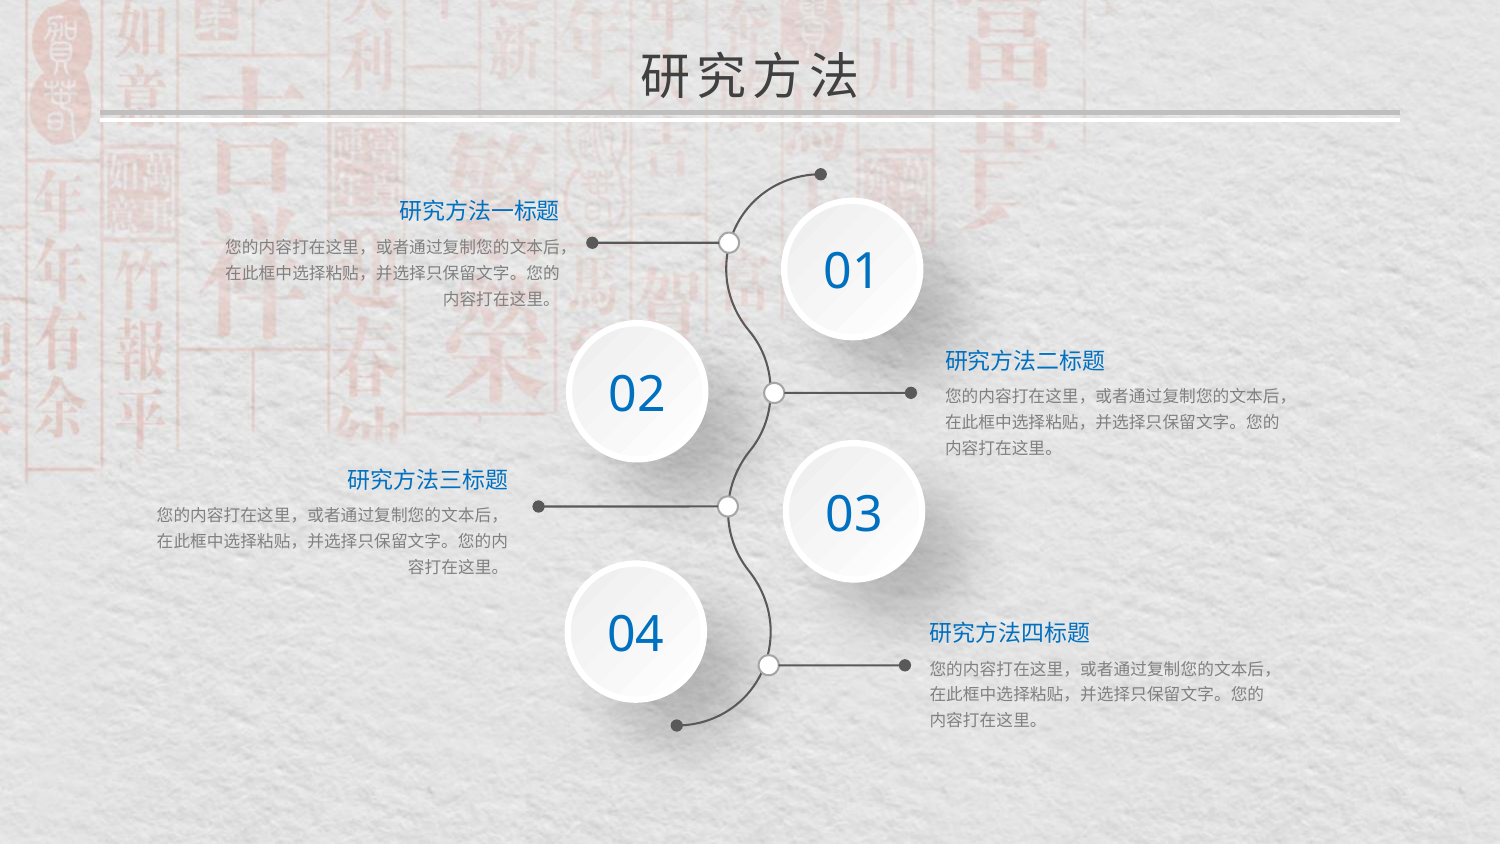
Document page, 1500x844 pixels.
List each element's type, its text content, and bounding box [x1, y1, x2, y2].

text_box [784, 386, 918, 400]
text_box 研究方法 [625, 37, 875, 112]
text_box 研究方法四标题 [918, 605, 1138, 647]
text_box [718, 232, 740, 253]
text_box 您的内容打在这里，或者通过复制您的文本后，在此框中选择粘贴，并选择只保留文字。您的内容打在这里。 [918, 646, 1281, 736]
text_box 研究方法一标题 [354, 183, 572, 225]
text_box [717, 496, 738, 517]
text_box 02 [566, 321, 708, 462]
text_box [778, 659, 912, 672]
text_box 04 [565, 561, 705, 702]
text_box [758, 655, 779, 676]
text_box [586, 236, 719, 249]
text_box 研究方法三标题 [326, 451, 520, 493]
text_box 您的内容打在这里，或者通过复制您的文本后，在此框中选择粘贴，并选择只保留文字。您的内容打在这里。 [202, 225, 572, 314]
text_box [670, 516, 771, 732]
text_box 您的内容打在这里，或者通过复制您的文本后，在此框中选择粘贴，并选择只保留文字。您的内容打在这里。 [933, 374, 1296, 464]
text_box 01 [789, 198, 923, 340]
text_box [726, 168, 827, 389]
text_box [532, 500, 718, 513]
text_box 研究方法二标题 [933, 333, 1131, 375]
picture [0, 0, 1500, 844]
text_box [764, 382, 785, 404]
text_box 03 [783, 440, 925, 582]
text_box 您的内容打在这里，或者通过复制您的文本后，在此框中选择粘贴，并选择只保留文字。您的内容打在这里。 [133, 493, 520, 583]
text_box [729, 391, 771, 499]
